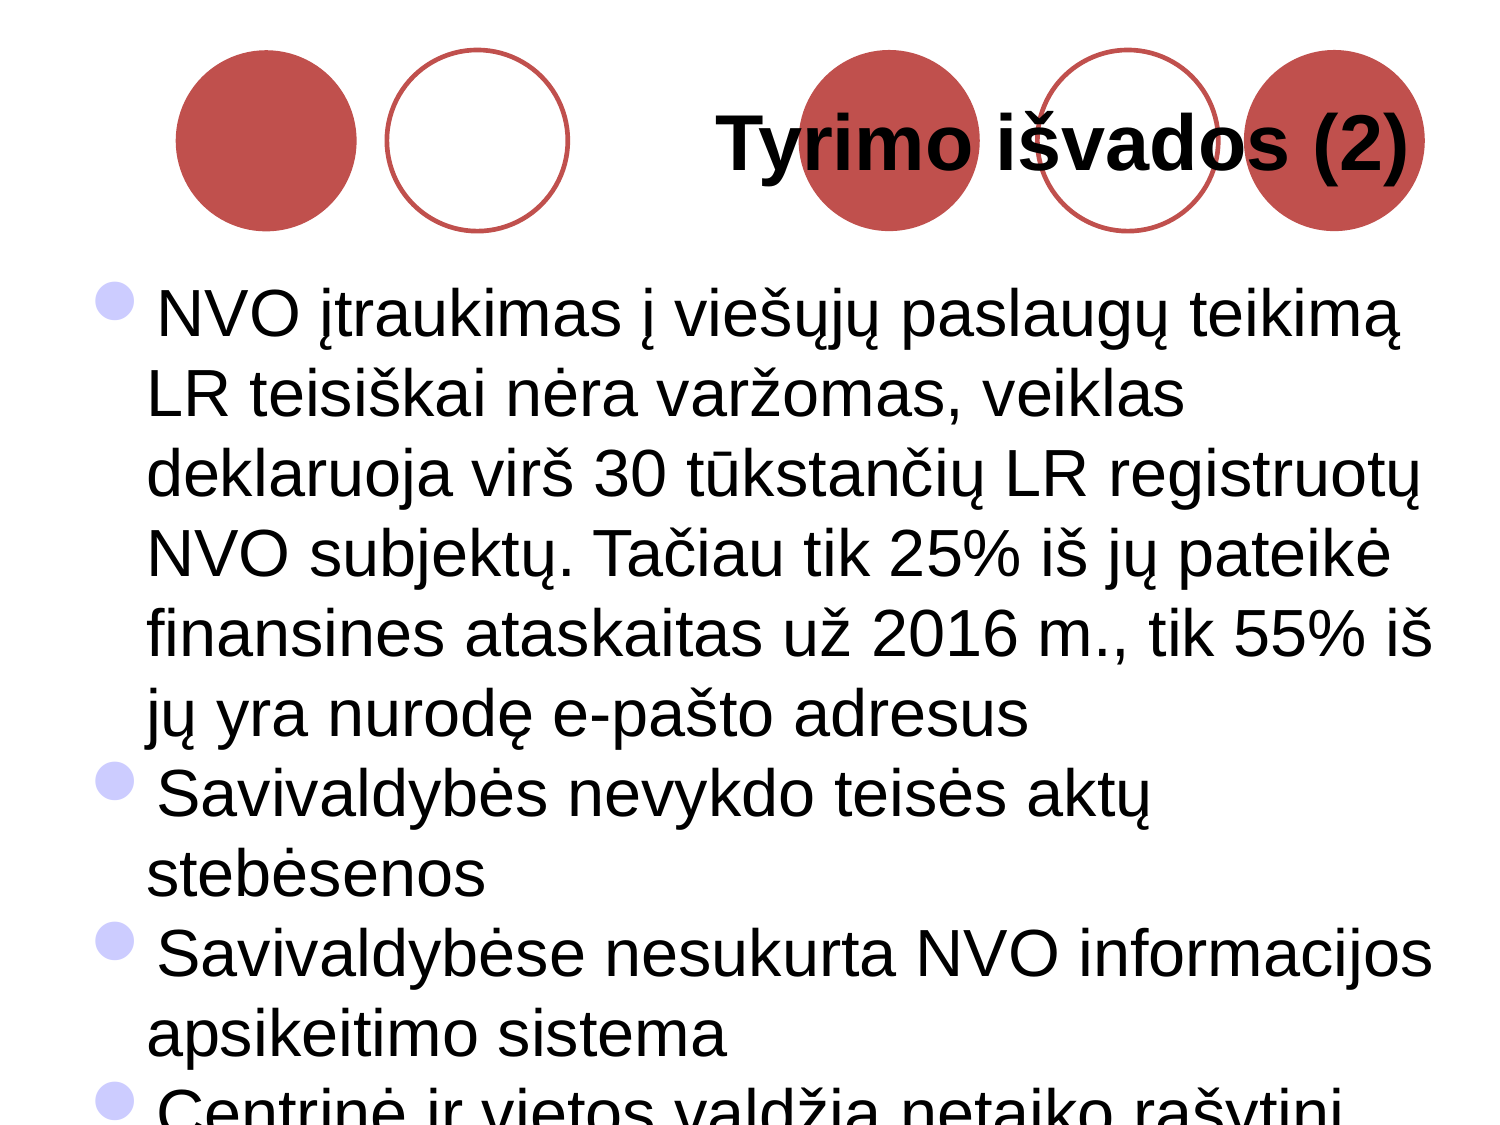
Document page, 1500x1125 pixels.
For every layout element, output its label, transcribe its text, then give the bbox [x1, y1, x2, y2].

text_box Tyrimo išvados (2) [75, 45, 1425, 233]
text_box NVO įtraukimas į viešųjų paslaugų teikimą LR teisiškai nėra varžomas, veiklas deklaruoja virš 30 tūkstančių LR registruotų NVO subjektų. Tačiau tik 25% iš jų pateikė finansines ataskaitas už 2016 m., tik 55% iš jų yra nurodę e-pašto adresus Savivaldybės nevykdo teisės aktų stebėsenos Savivaldybėse nesukurta NVO informacijos apsikeitimo sistema Centrinė ir vietos valdžia netaiko rašytinį konsultacijų su NVO dėl teisės aktų projektų skelbimą Netaikomas NVO įtraukimas į biudžeto valdymą [74, 262, 1463, 1005]
